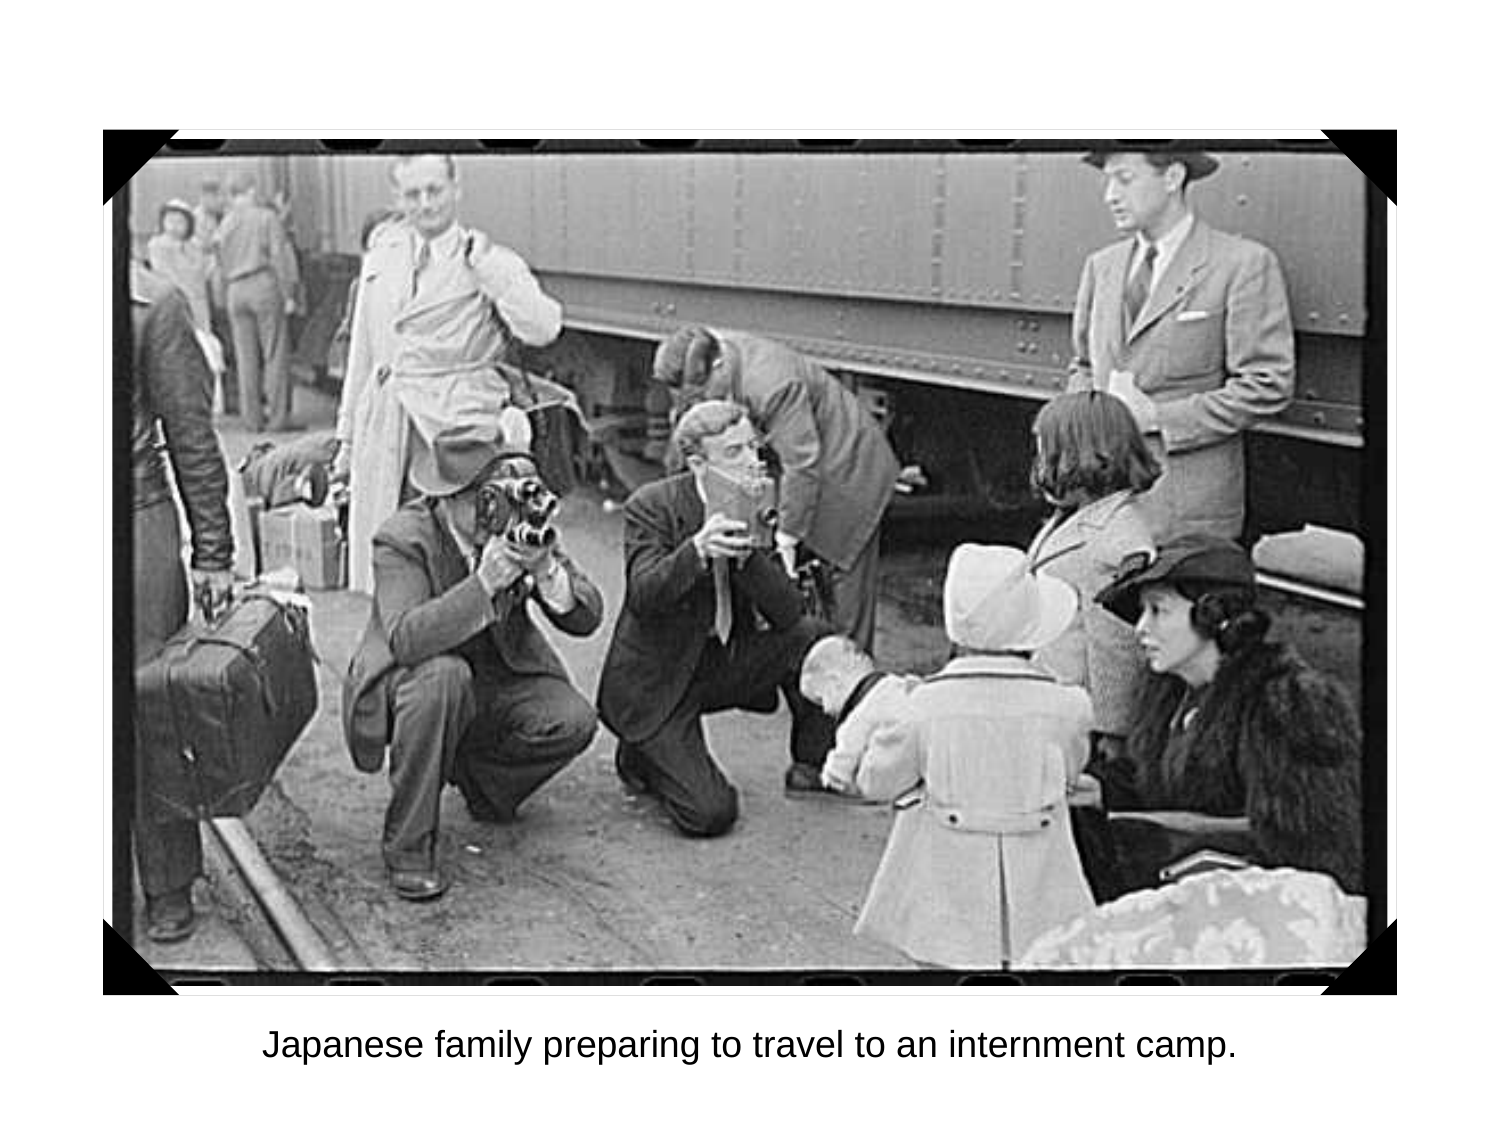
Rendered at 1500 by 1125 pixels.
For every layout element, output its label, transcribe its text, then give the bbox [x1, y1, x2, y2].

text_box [102, 129, 1398, 996]
text_box Japanese family preparing to travel to an internment camp. [112, 1012, 1388, 1073]
